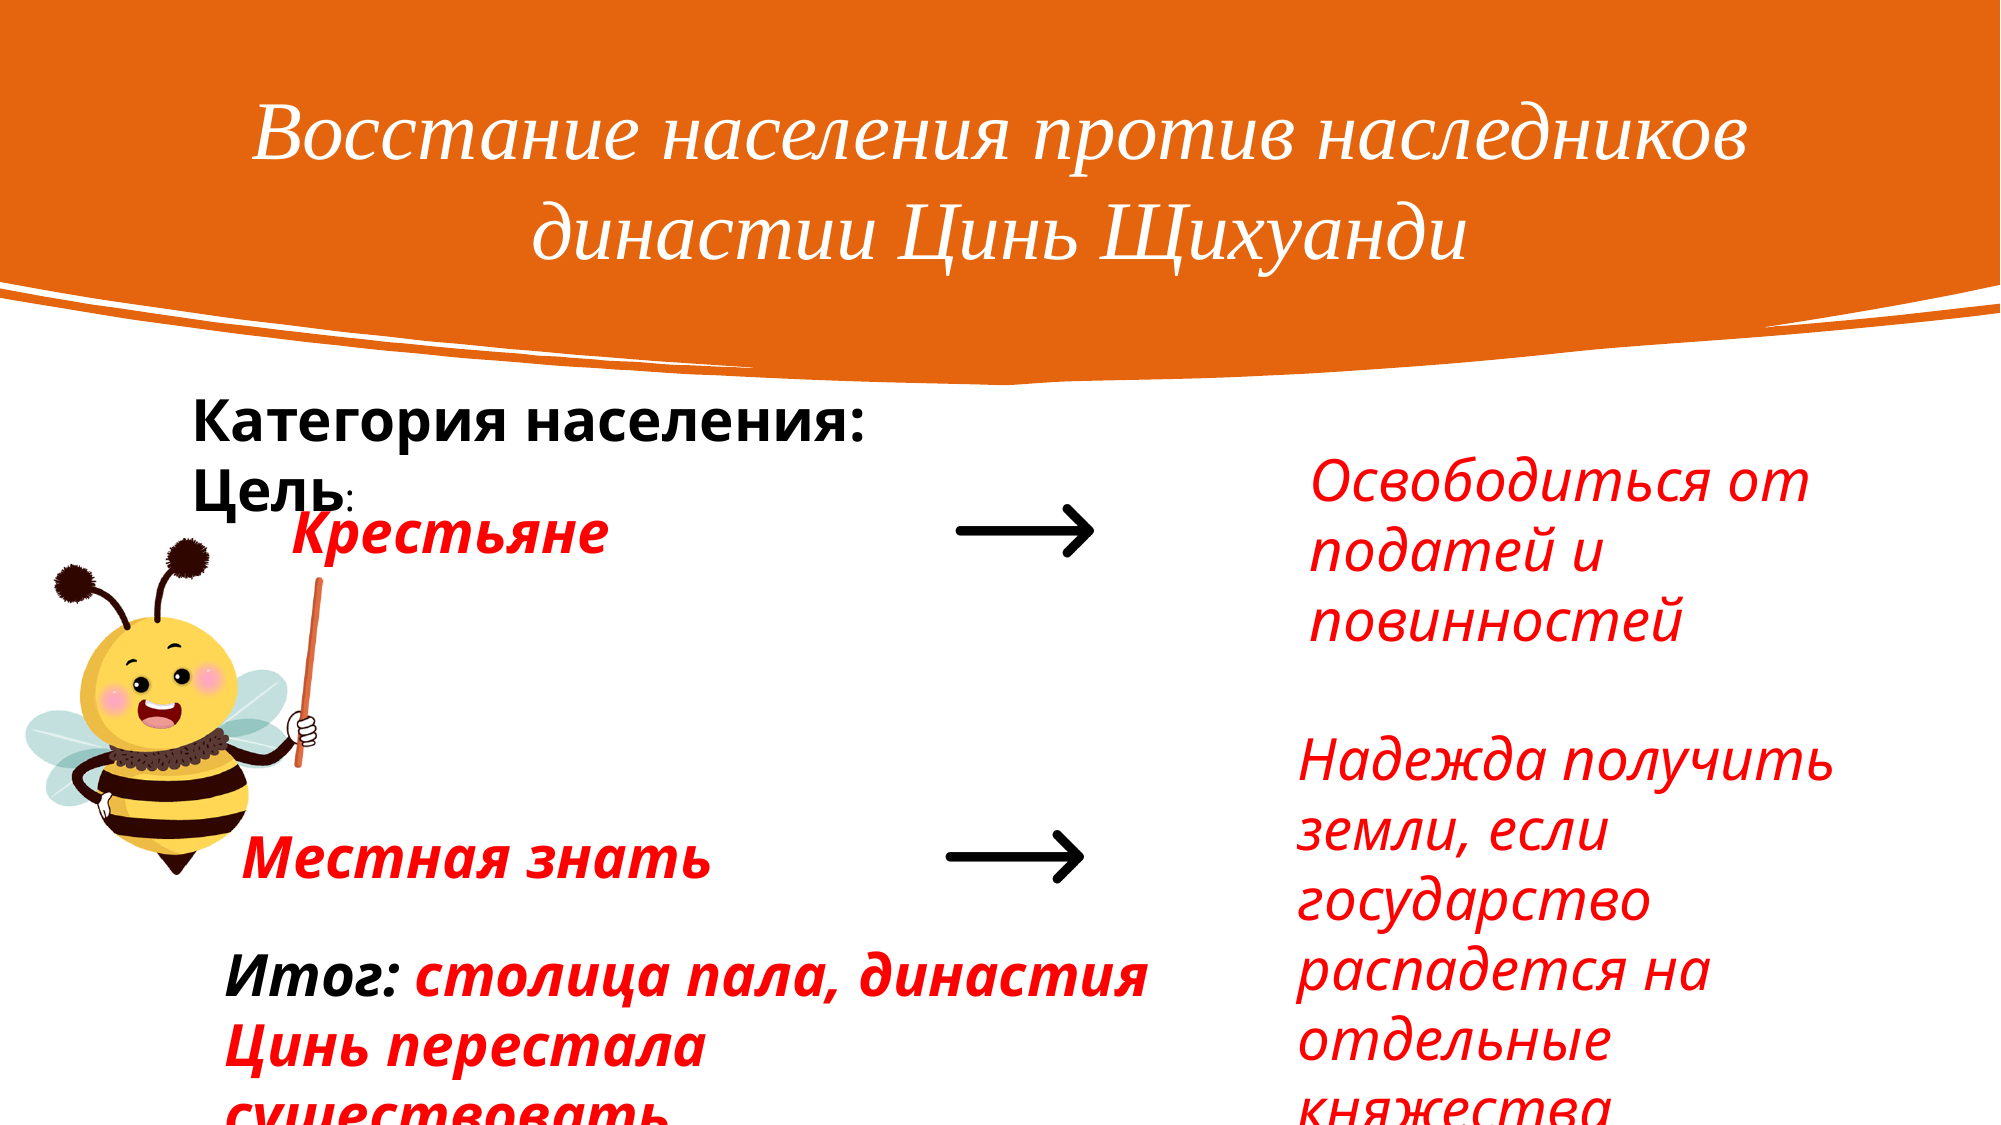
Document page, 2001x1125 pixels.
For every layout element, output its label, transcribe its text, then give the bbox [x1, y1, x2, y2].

picture [949, 455, 1100, 606]
picture [939, 781, 1090, 932]
text_box Местная знать [227, 813, 734, 898]
text_box Крестьяне [330, 531, 646, 573]
text_box Надежда получить земли, если государство распадется на отдельные княжества [1283, 714, 1935, 1125]
text_box Итог: столица пала, династия Цинь перестала существовать [209, 931, 1172, 1125]
title Восстание населения против наследников династии Цинь Щихуанди [138, 66, 1863, 287]
text_box Категория населения: Цель: [176, 375, 1853, 531]
picture [18, 530, 330, 881]
text_box Освободиться от податей и повинностей [1295, 435, 1935, 661]
